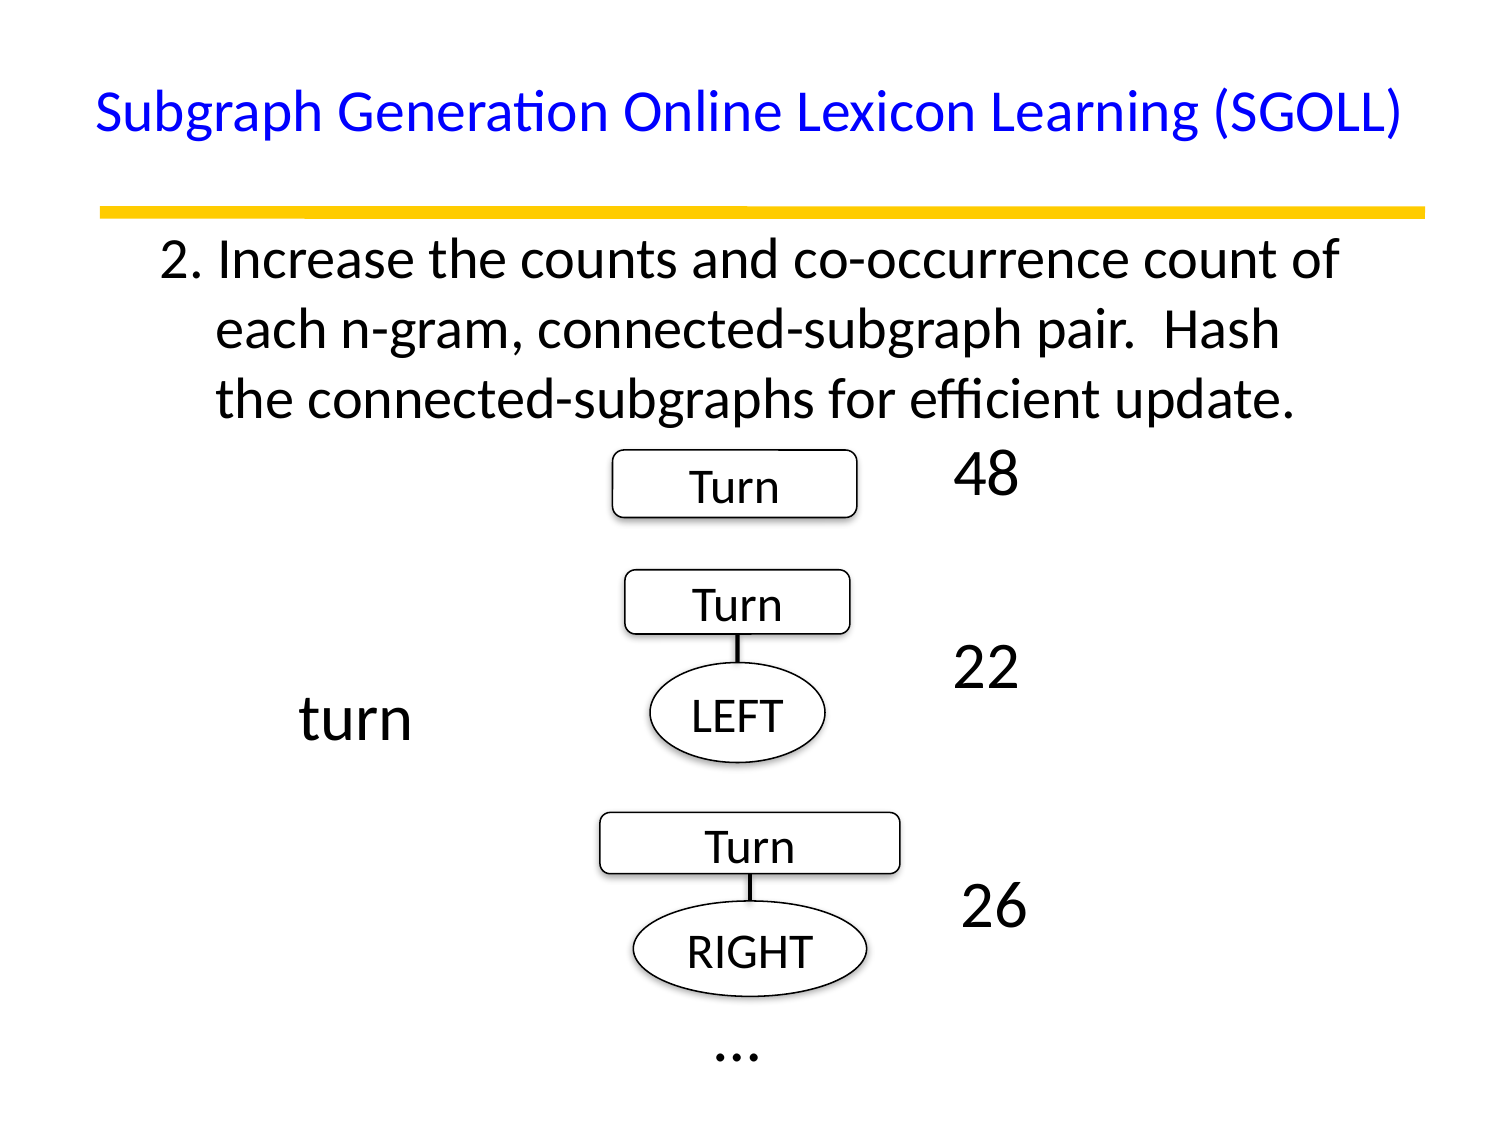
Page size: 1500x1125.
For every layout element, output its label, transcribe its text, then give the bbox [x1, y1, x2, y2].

text_box Turn [611, 449, 858, 519]
text_box 22 [937, 614, 1105, 710]
text_box 48 [938, 421, 1105, 517]
text_box … [699, 1005, 841, 1083]
text_box 26 [946, 852, 1113, 948]
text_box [624, 569, 851, 763]
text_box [599, 812, 901, 997]
text_box Subgraph Generation Online Lexicon Learning (SGOLL) [74, 37, 1425, 179]
text_box 2. Increase the counts and co-occurrence count of each n-gram, connected-subgraph pair. Hash the connected-subgraphs for efficient update. [145, 212, 1371, 438]
text_box turn [283, 666, 450, 762]
